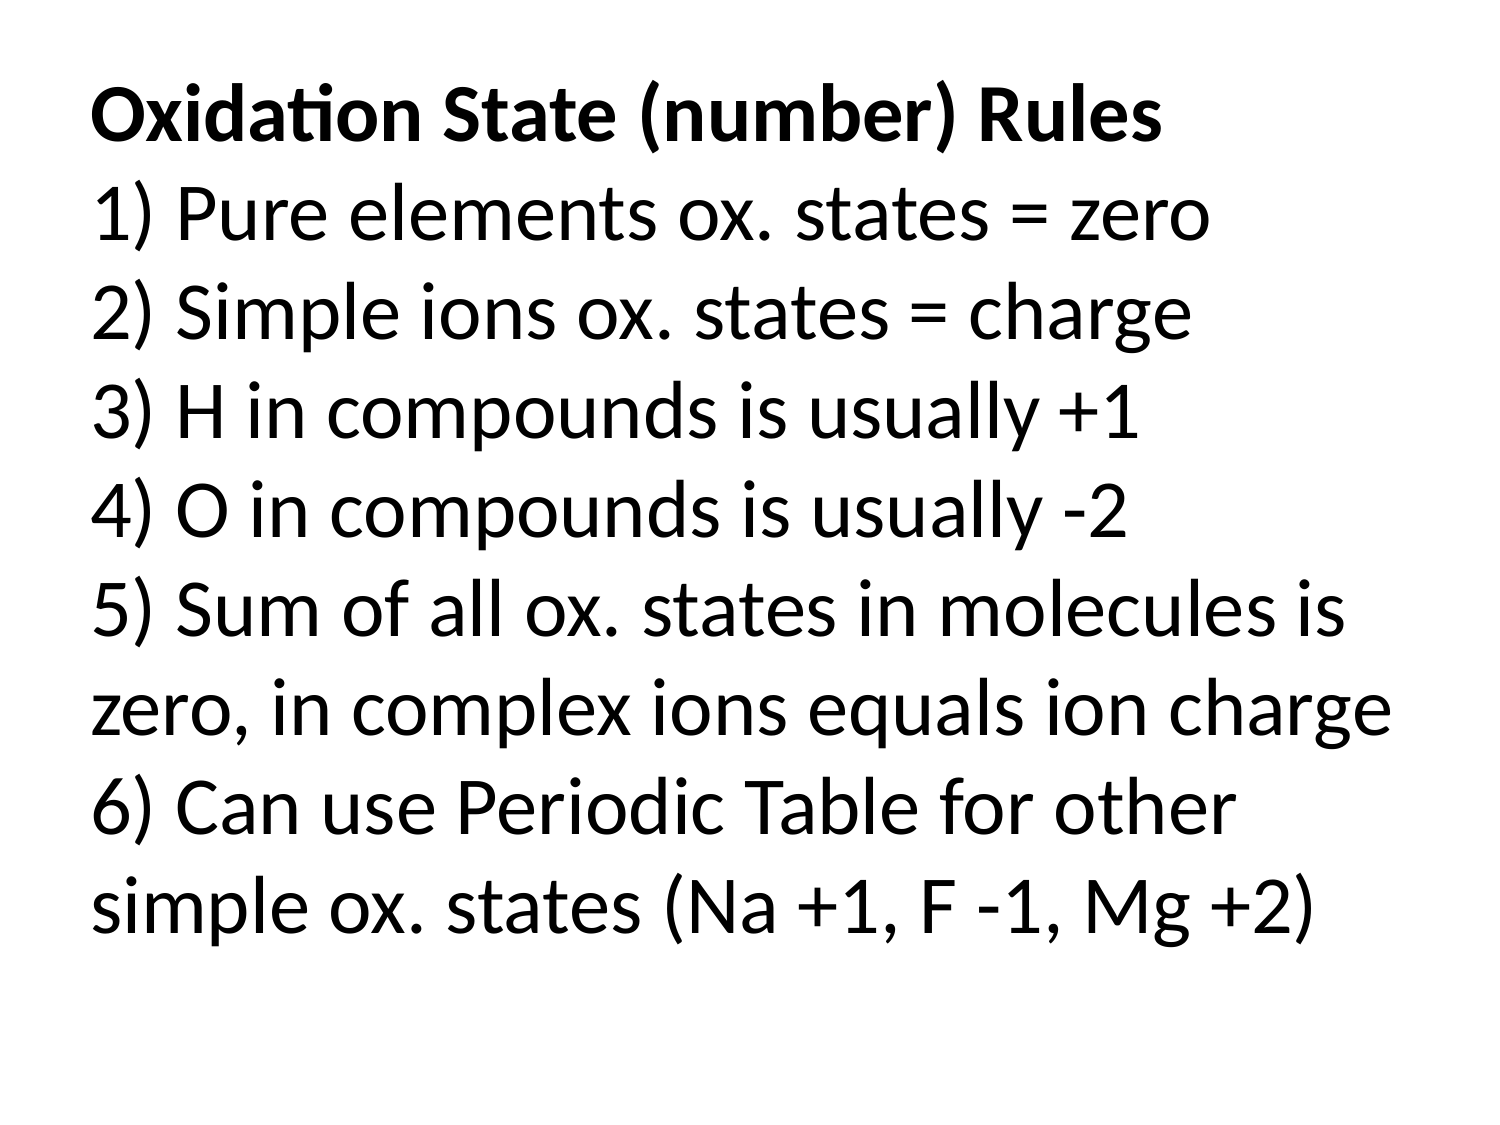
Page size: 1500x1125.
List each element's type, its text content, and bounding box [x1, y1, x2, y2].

title Oxidation State (number) Rules 1) Pure elements ox. states = zero 2) Simple ions ox. states = charge 3) H in compounds is usually +1 4) O in compounds is usually -2 5) Sum of all ox. states in molecules is zero, in complex ions equals ion charge 6) Can use Periodic Table for other simple ox. states (Na +1, F -1, Mg +2) [75, 45, 1425, 1063]
